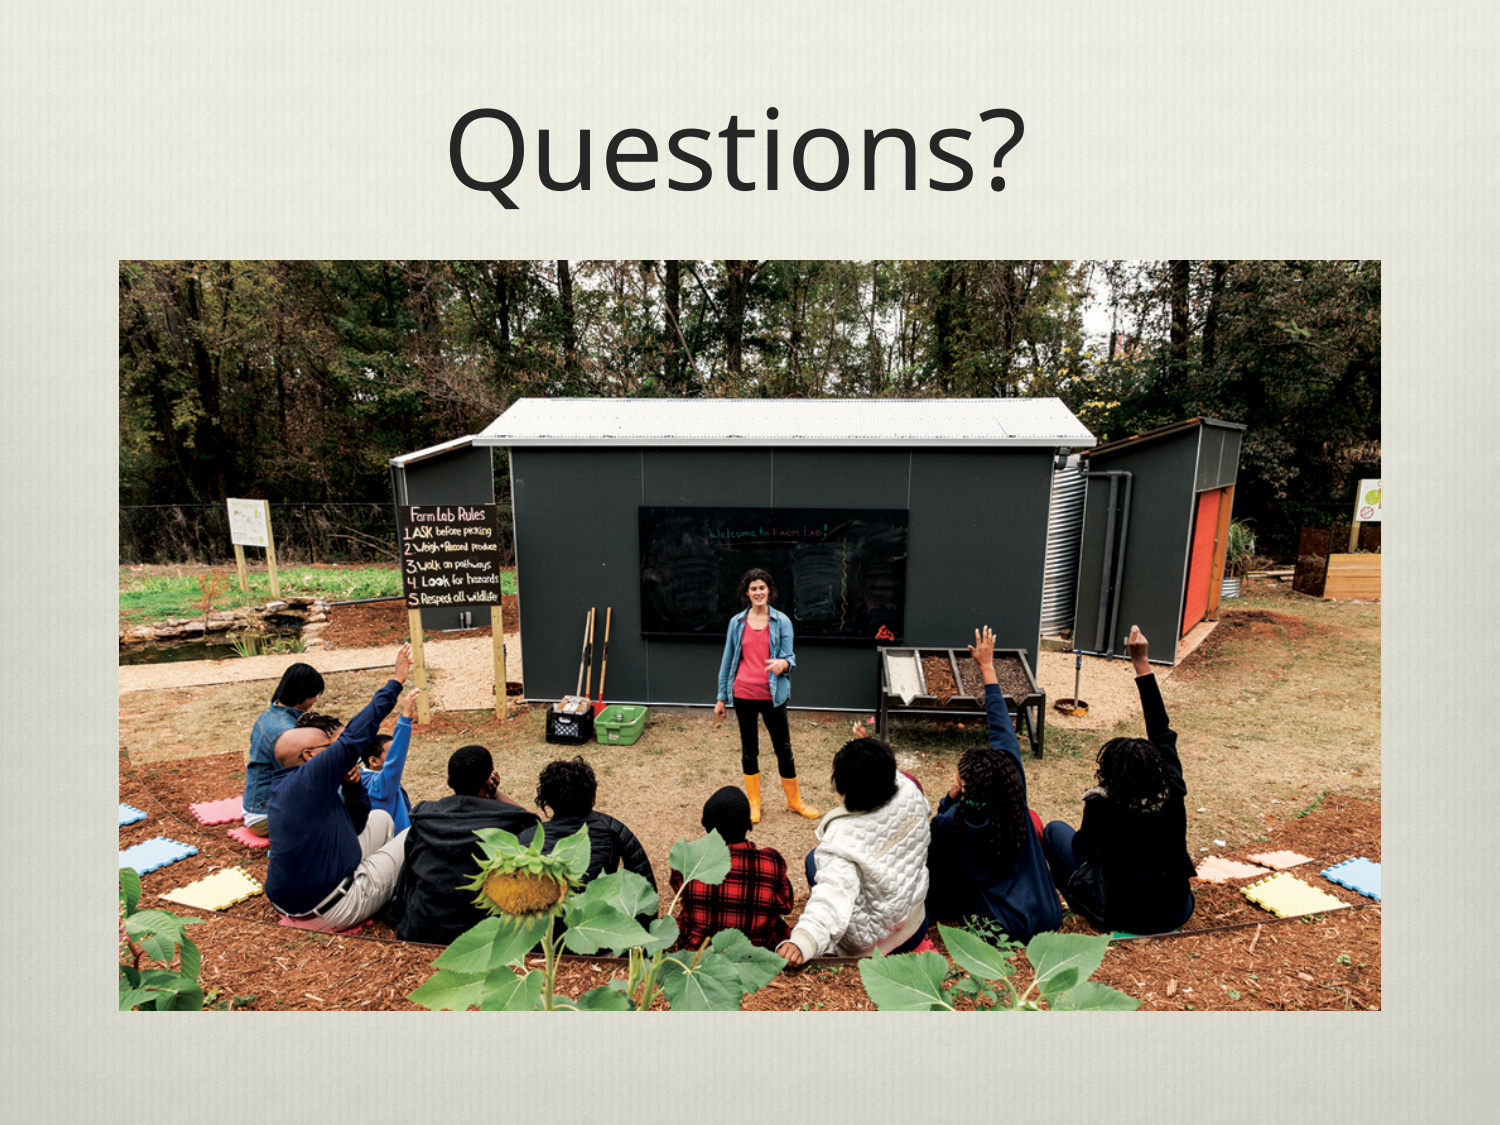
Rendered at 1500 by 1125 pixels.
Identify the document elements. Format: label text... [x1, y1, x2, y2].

title Questions? [119, 51, 1381, 240]
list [117, 259, 1382, 1012]
